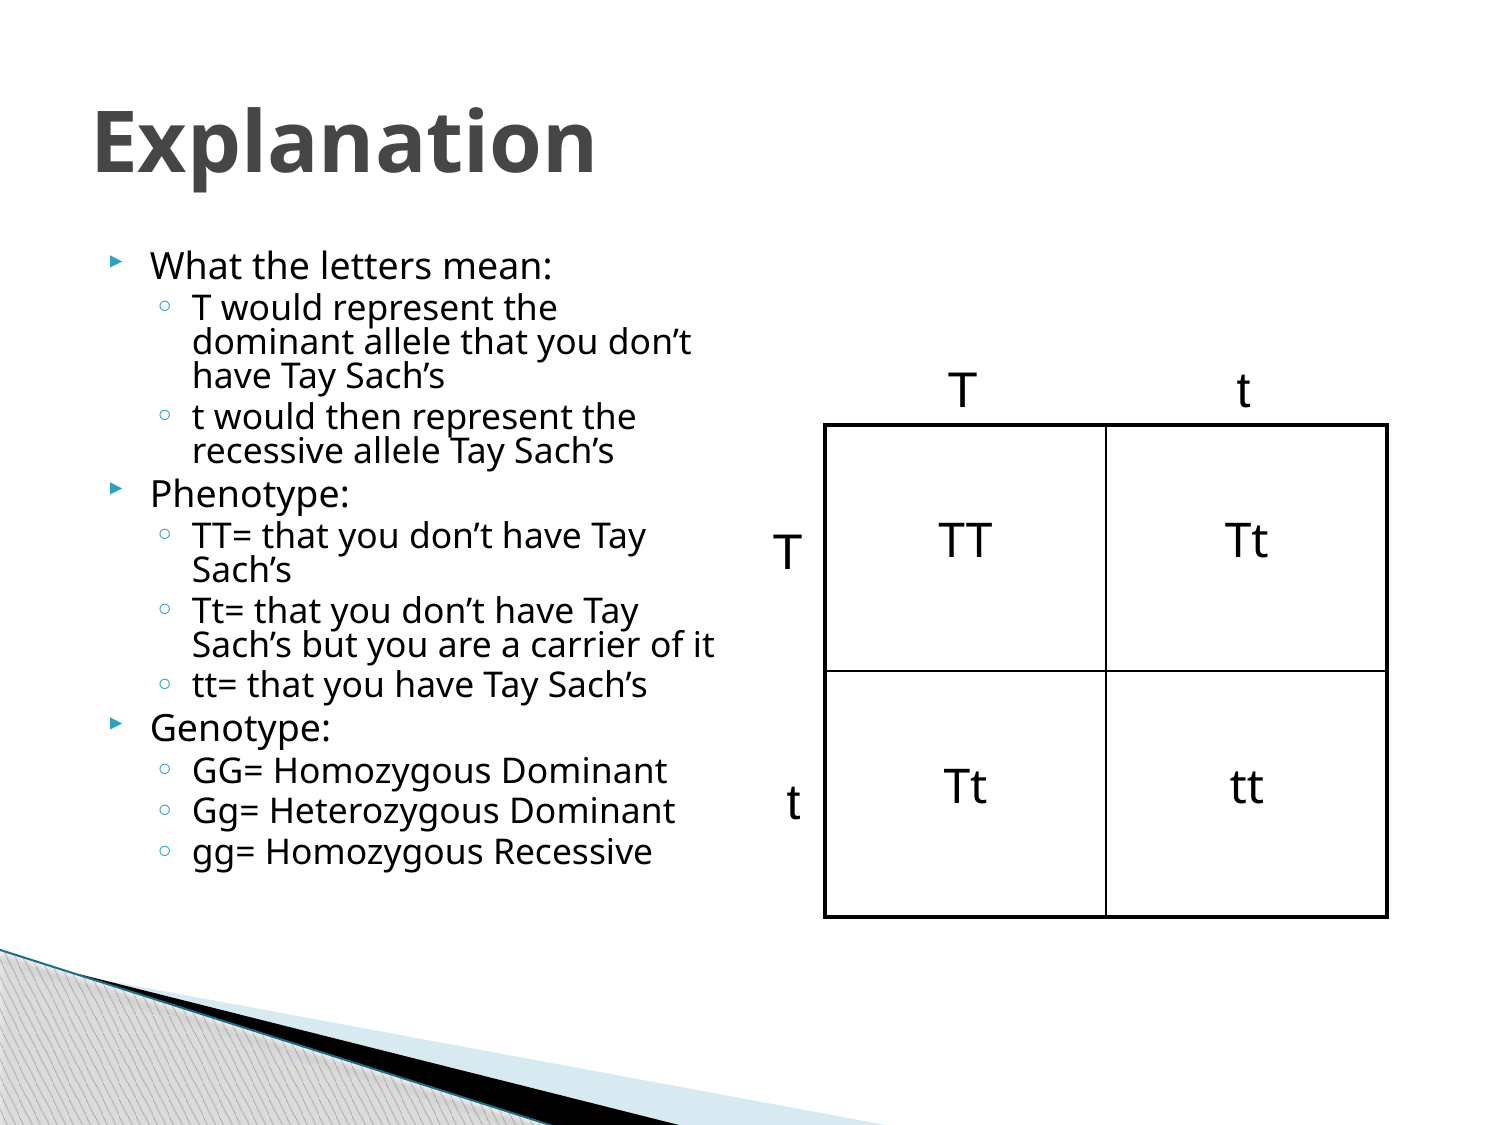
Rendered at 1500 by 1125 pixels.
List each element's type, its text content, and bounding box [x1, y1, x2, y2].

table_cell tt [1107, 672, 1385, 915]
text_box t [749, 762, 838, 838]
table_header Tt [1107, 427, 1385, 670]
list What the letters mean: T would represent the dominant allele that you don’t have Tay Sach’s t would then represent the recessive allele Tay Sach’s Phenotype: TT= that you don’t have Tay Sach’s Tt= that you don’t have Tay Sach’s but you are a carrier of it tt= that you have Tay Sach’s Genotype: GG= Homozygous Dominant Gg= Heterozygous Dominant gg= Homozygous Recessive [74, 242, 738, 986]
text_box T [737, 512, 838, 588]
table_cell Tt [827, 672, 1105, 915]
text_box t [1137, 349, 1350, 425]
text_box T [875, 349, 1050, 425]
table_header TT [827, 427, 1105, 670]
title Explanation [75, 45, 1425, 233]
